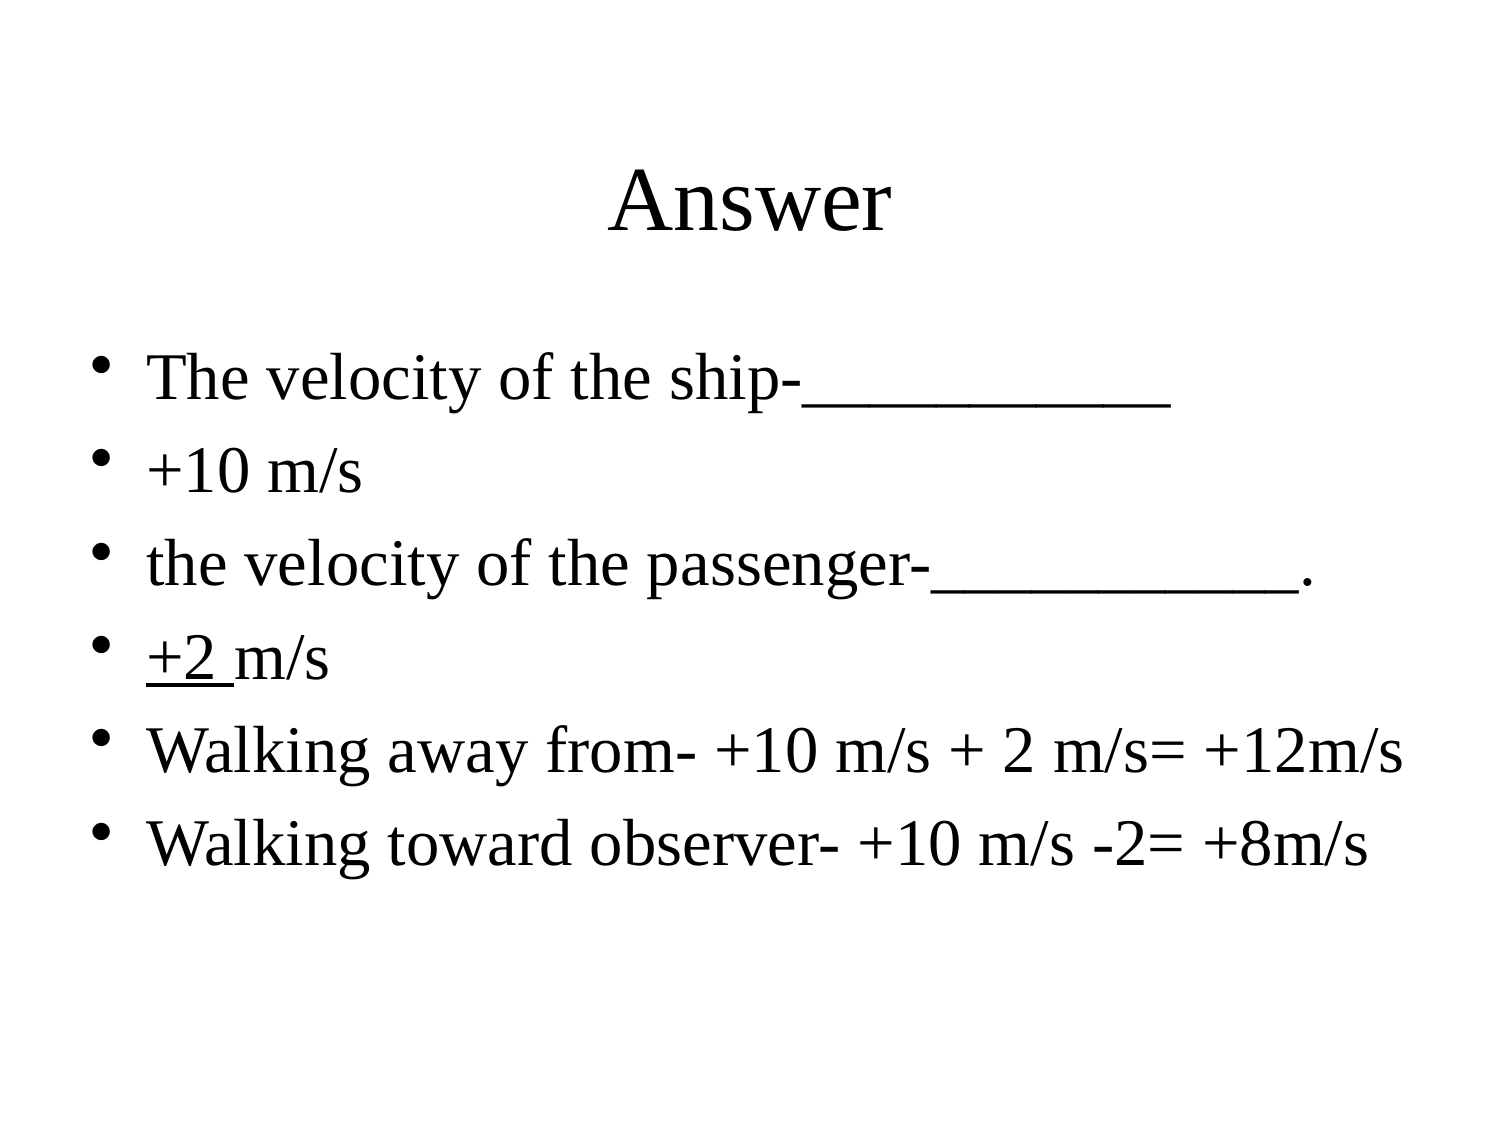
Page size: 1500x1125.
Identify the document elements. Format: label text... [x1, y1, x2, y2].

title Answer [112, 99, 1388, 288]
list The velocity of the ship-___________ +10 m/s the velocity of the passenger-___________. +2 m/s Walking away from- +10 m/s + 2 m/s= +12m/s Walking toward observer- +10 m/s -2= +8m/s [74, 324, 1426, 1001]
